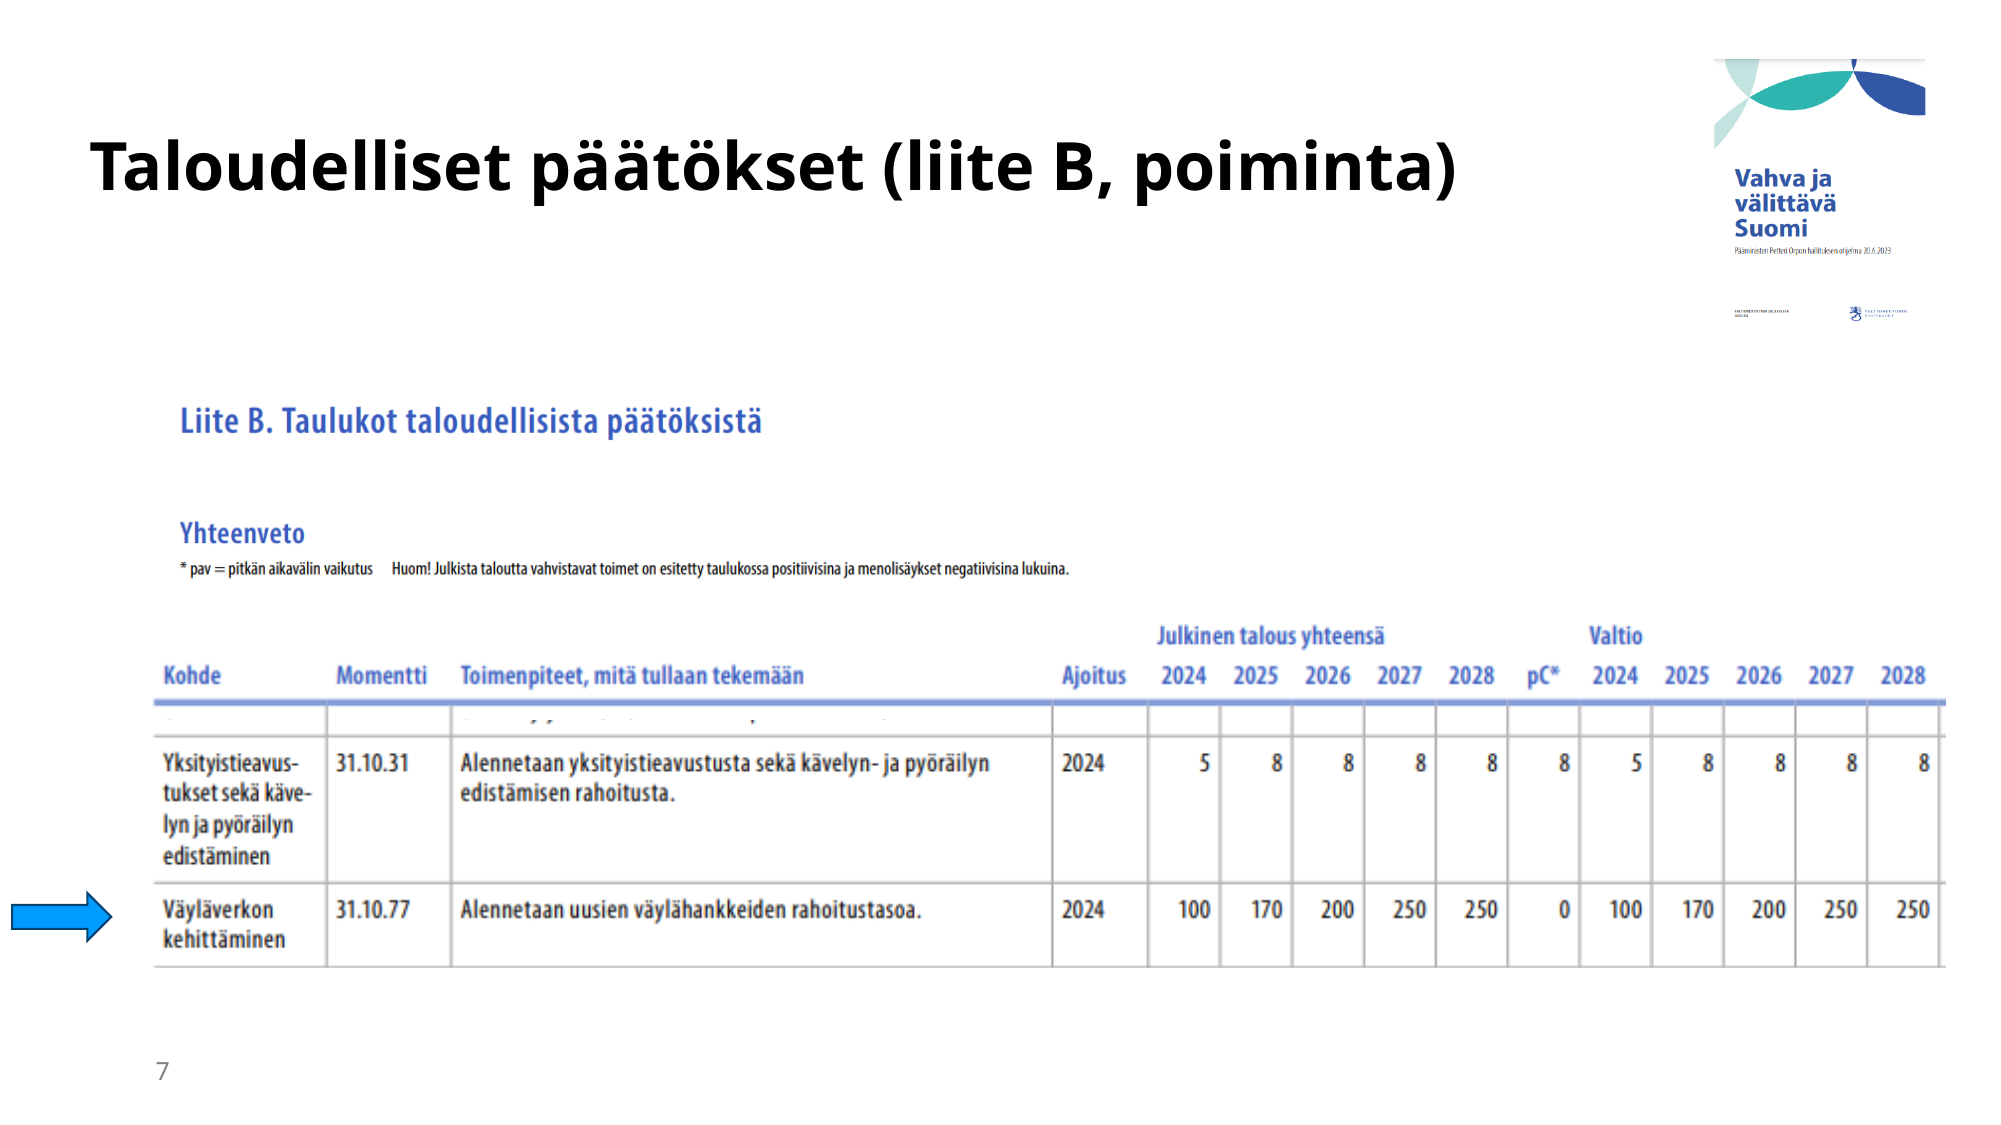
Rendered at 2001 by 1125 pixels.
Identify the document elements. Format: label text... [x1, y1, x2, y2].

picture [151, 351, 1918, 607]
picture [1682, 59, 1958, 331]
picture [122, 615, 1946, 968]
title Taloudelliset päätökset (liite B, poiminta) [74, 59, 1555, 278]
text_box [11, 890, 113, 944]
slide_number 7 [140, 1042, 233, 1103]
